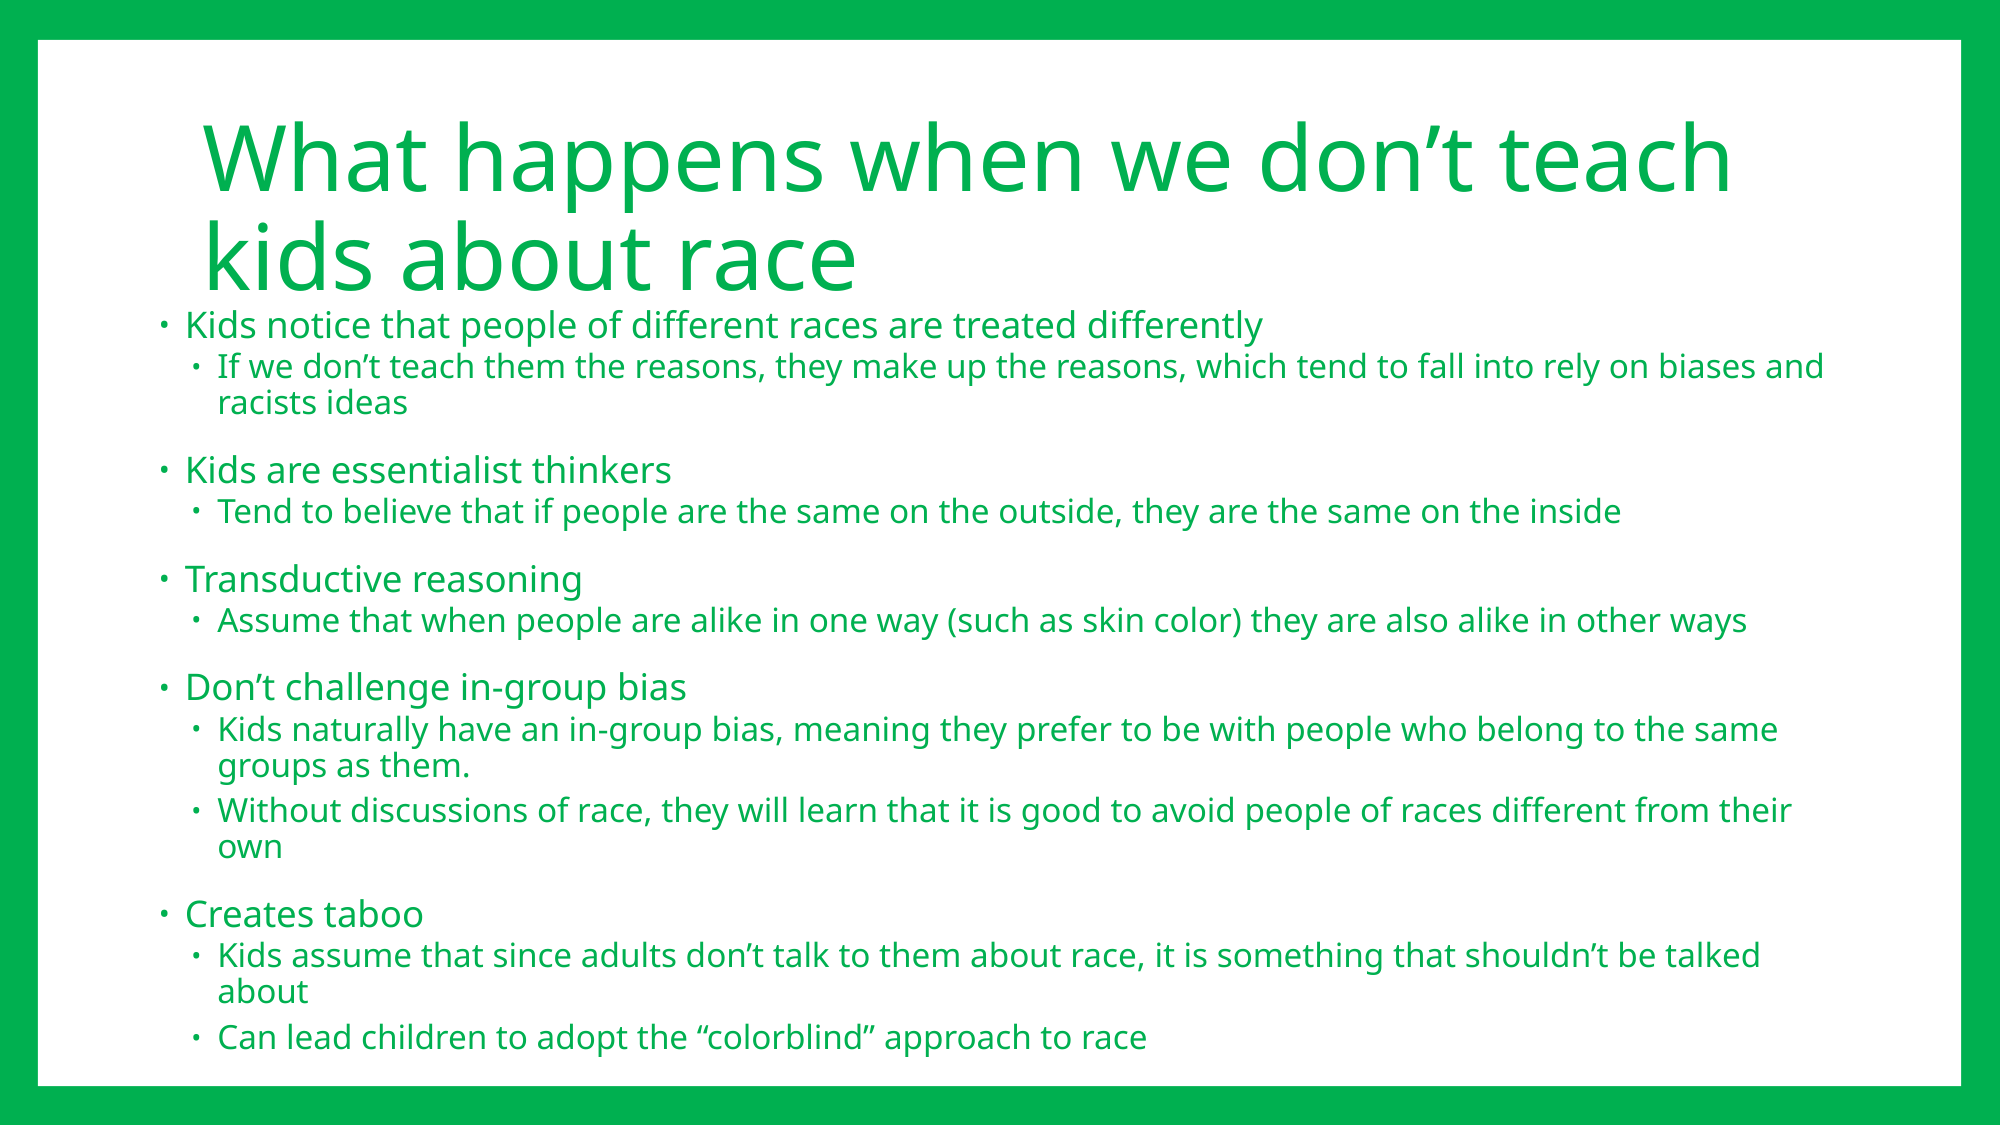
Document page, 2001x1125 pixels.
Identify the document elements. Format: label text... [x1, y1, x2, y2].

title What happens when we don’t teach kids about race [187, 99, 1808, 299]
list Kids notice that people of different races are treated differently If we don’t teach them the reasons, they make up the reasons, which tend to fall into rely on biases and racists ideas Kids are essentialist thinkers Tend to believe that if people are the same on the outside, they are the same on the inside Transductive reasoning Assume that when people are alike in one way (such as skin color) they are also alike in other ways Don’t challenge in-group bias Kids naturally have an in-group bias, meaning they prefer to be with people who belong to the same groups as them. Without discussions of race, they will learn that it is good to avoid people of races different from their own Creates taboo Kids assume that since adults don’t talk to them about race, it is something that shouldn’t be talked about Can lead children to adopt the “colorblind” approach to race [137, 299, 1863, 1066]
